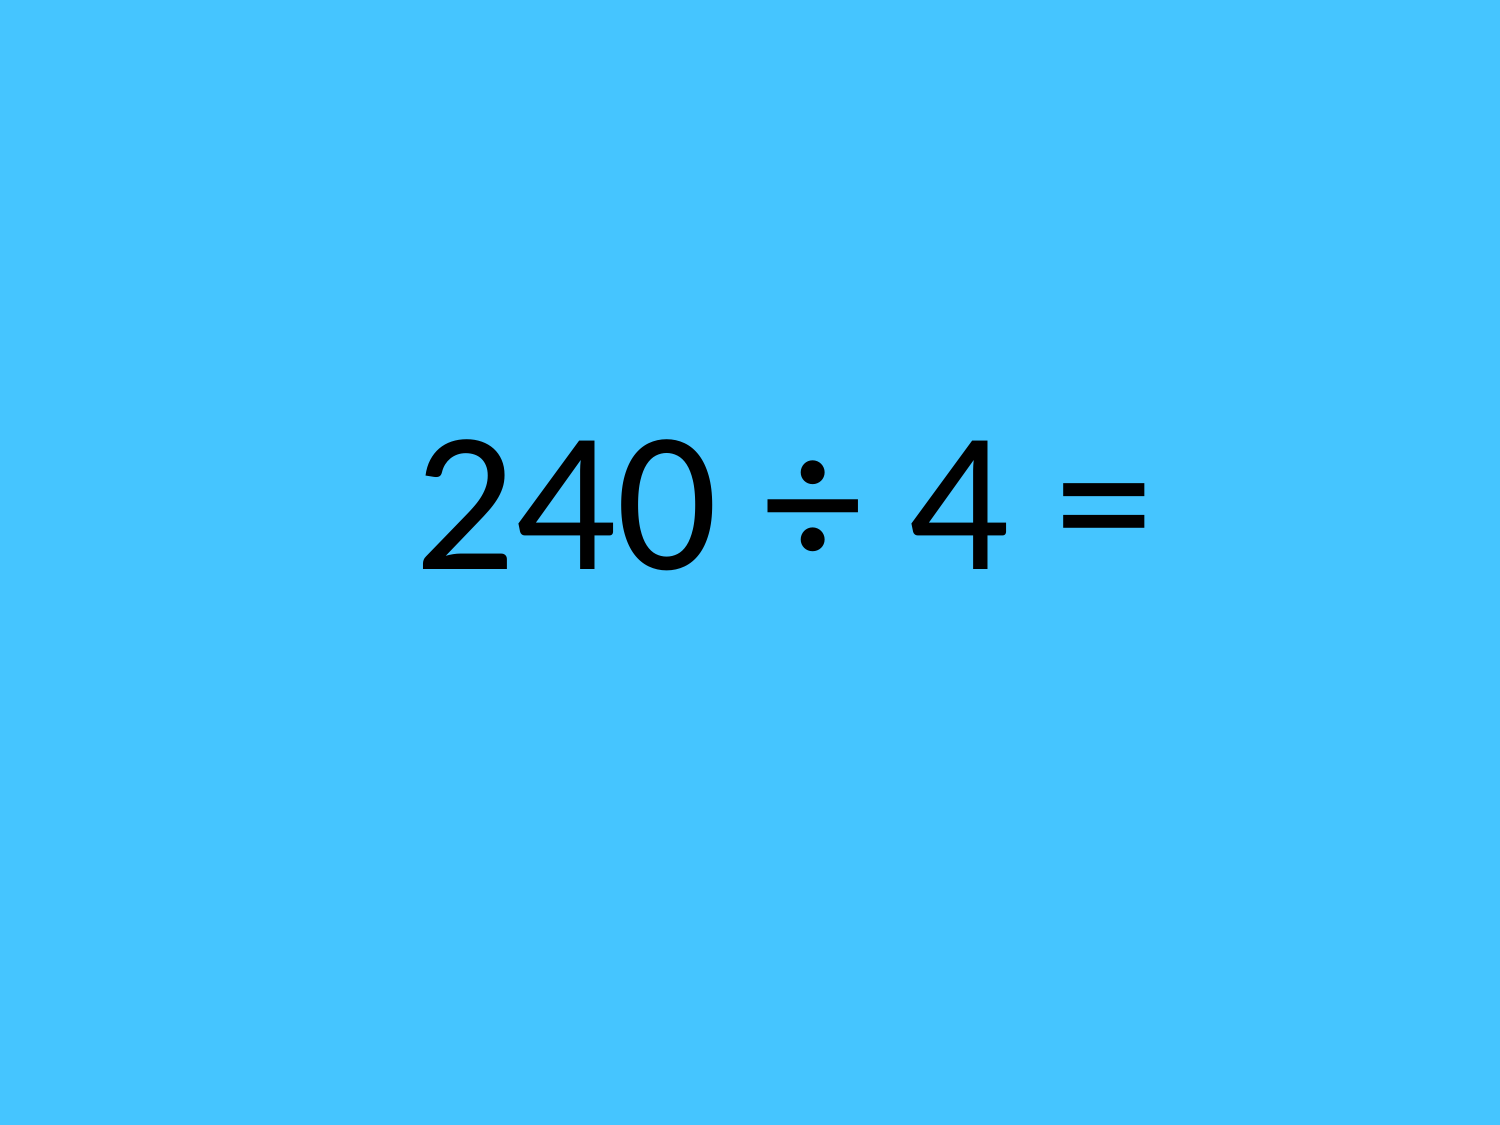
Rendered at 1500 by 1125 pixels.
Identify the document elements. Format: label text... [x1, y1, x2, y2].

text_box 240 ÷ 4 = [399, 362, 1238, 618]
